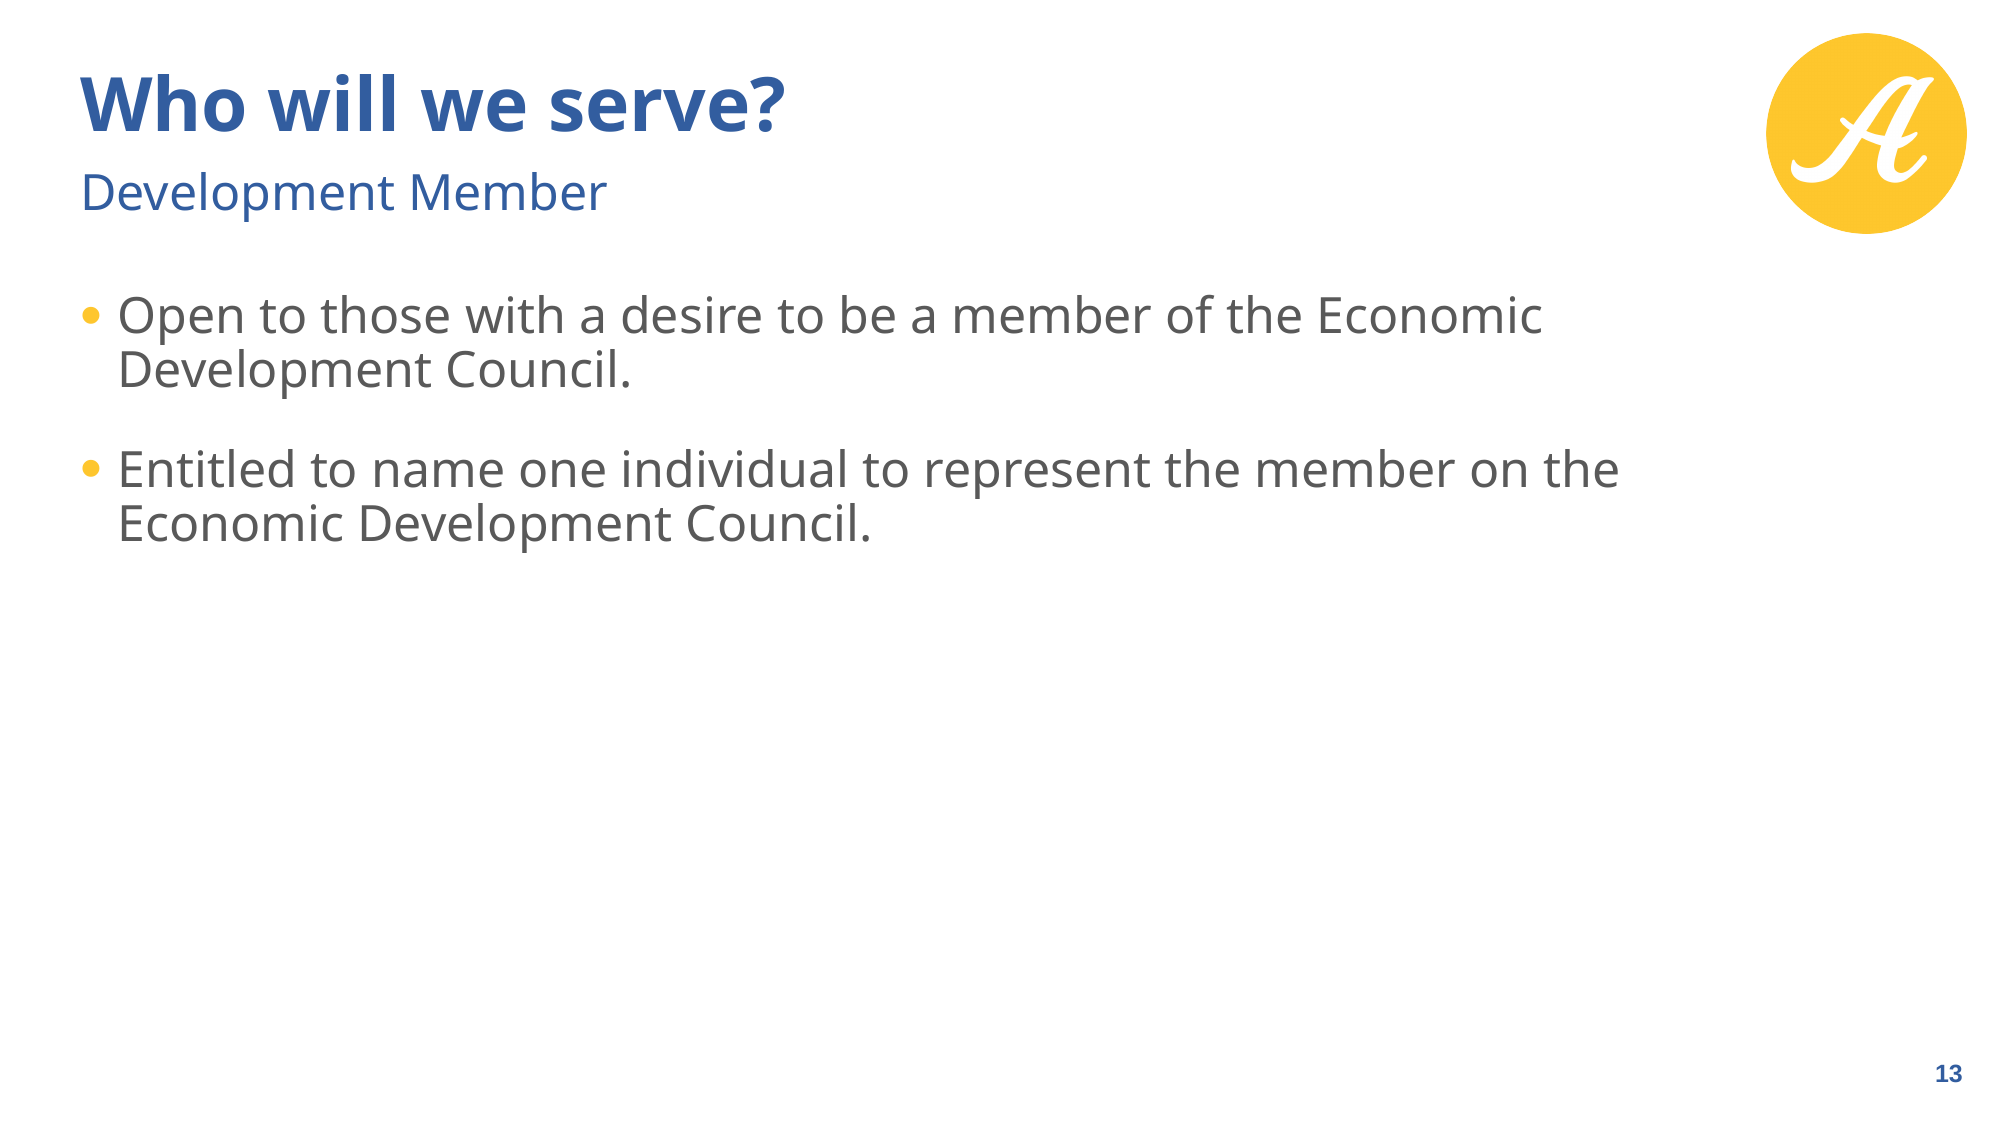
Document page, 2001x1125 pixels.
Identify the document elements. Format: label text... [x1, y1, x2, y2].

title Who will we serve? [64, 22, 1863, 156]
picture [1766, 33, 1967, 234]
list Open to those with a desire to be a member of the Economic Development Council. Entitled to name one individual to represent the member on the Economic Development Council. [64, 282, 1863, 1014]
list Development Member [64, 159, 1863, 230]
slide_number 13 [1527, 1042, 1978, 1103]
